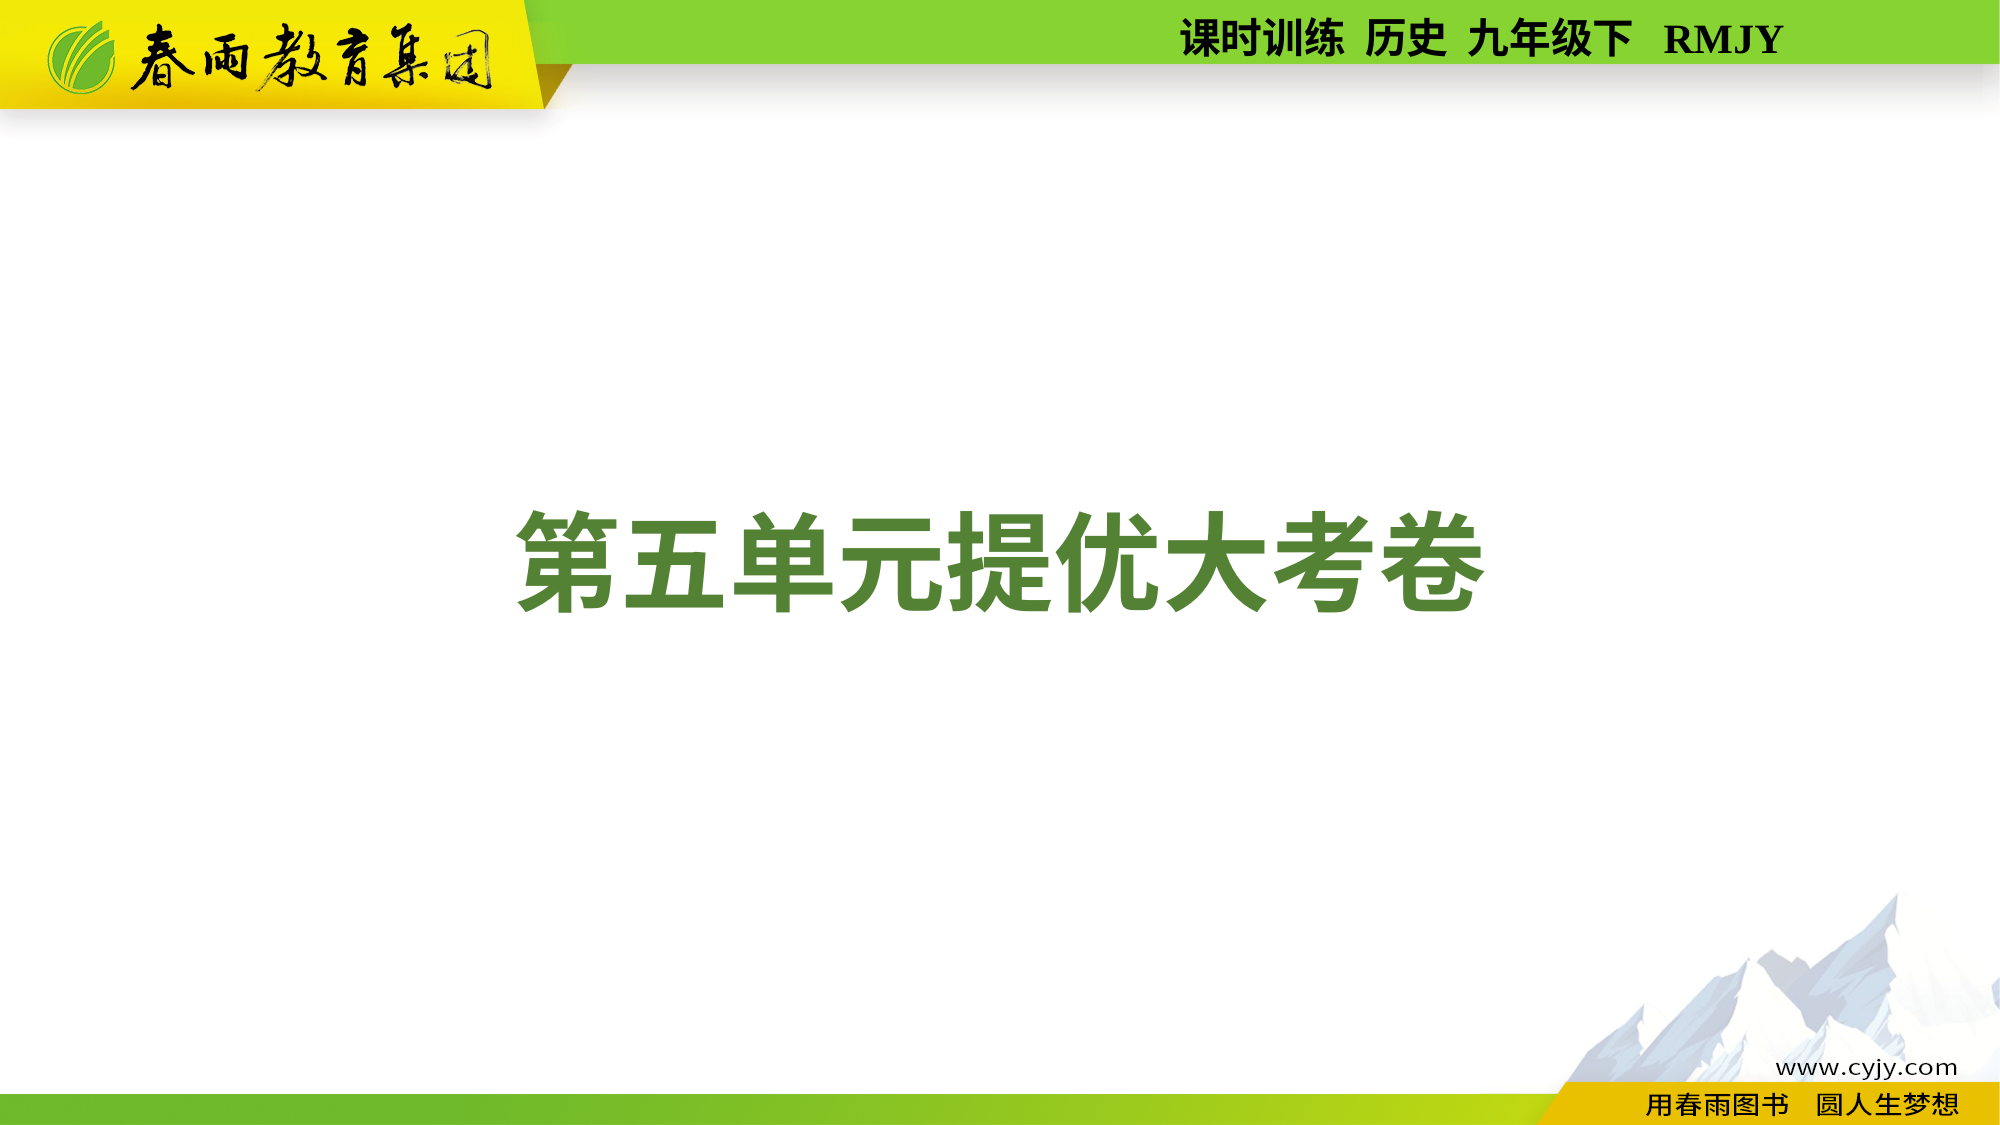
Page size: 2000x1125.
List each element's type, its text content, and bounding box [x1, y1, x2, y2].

picture [0, 0, 2000, 422]
text_box 第五单元提优大考卷 [0, 422, 2000, 633]
picture [0, 633, 2000, 1125]
